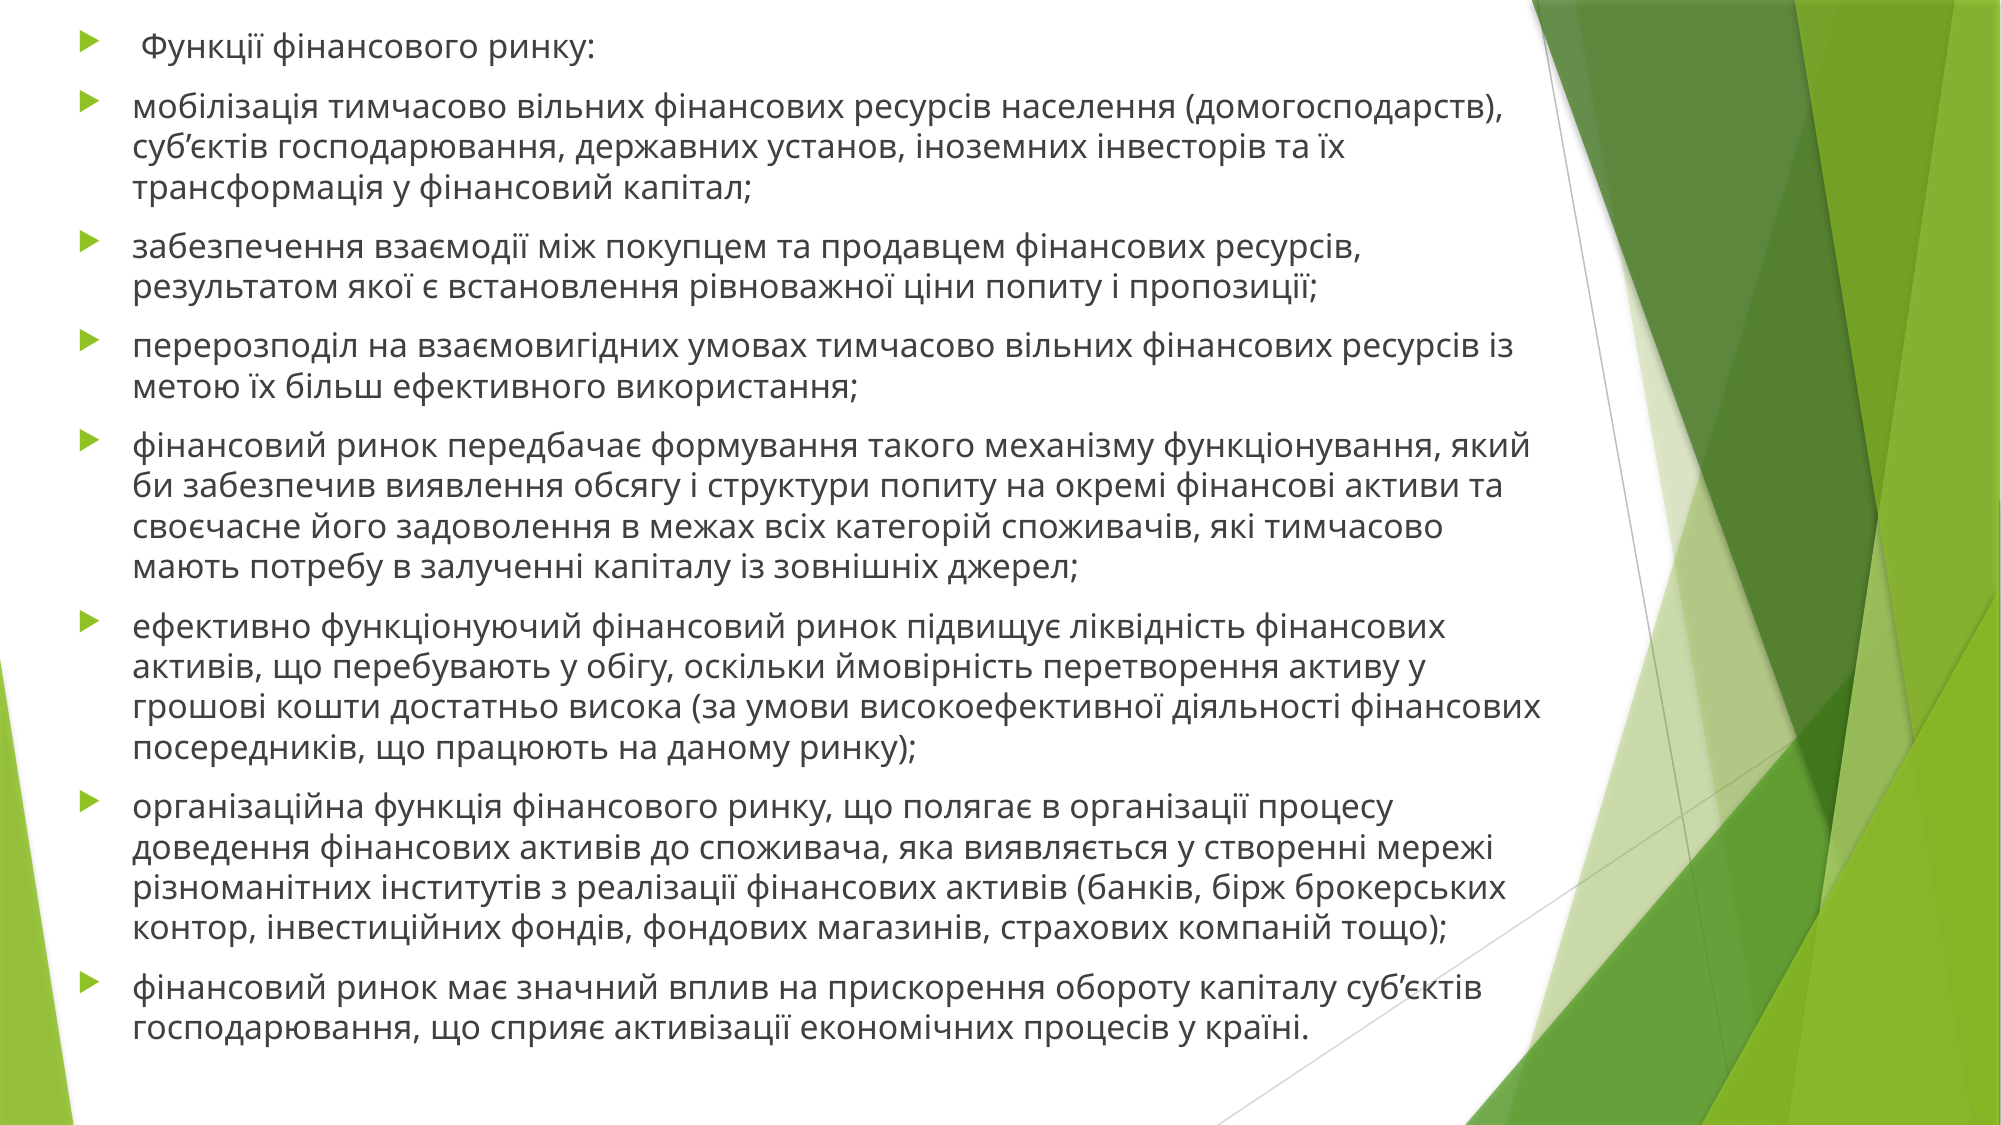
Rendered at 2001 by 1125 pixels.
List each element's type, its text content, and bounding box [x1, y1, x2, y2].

list Функції фінансового ринку: мобілізація тимчасово вільних фінансових ресурсів населення (домогосподарств), суб’єктів господарювання, державних установ, іноземних інвесторів та їх трансформація у фінансовий капітал; забезпечення взаємодії між покупцем та продавцем фінансових ресурсів, результатом якої є встановлення рівноважної ціни попиту і пропозиції; перерозподіл на взаємовигідних умовах тимчасово вільних фінансових ресурсів із метою їх більш ефективного використання; фінансовий ринок передбачає формування такого механізму функціонування, який би забезпечив виявлення обсягу і структури попиту на окремі фінансові активи та своєчасне його задоволення в межах всіх категорій споживачів, які тимчасово мають потребу в залученні капіталу із зовнішніх джерел; ефективно функціонуючий фінансовий ринок підвищує ліквідність фінансових активів, що перебувають у обігу, оскільки ймовірність перетворення активу у грошові кошти достатньо висока (за умови високоефективної діяльності фінансових посередників, що працюють на даному ринку); організаційна функція фінансового ринку, що полягає в організації процесу доведення фінансових активів до споживача, яка виявляється у створенні мережі різноманітних інститутів з реалізації фінансових активів (банків, бірж брокерських контор, інвестиційних фондів, фондових магазинів, страхових компаній тощо); фінансовий ринок має значний вплив на прискорення обороту капіталу суб’єктів господарювання, що сприяє активізації економічних процесів у країні. [62, 17, 1569, 1071]
